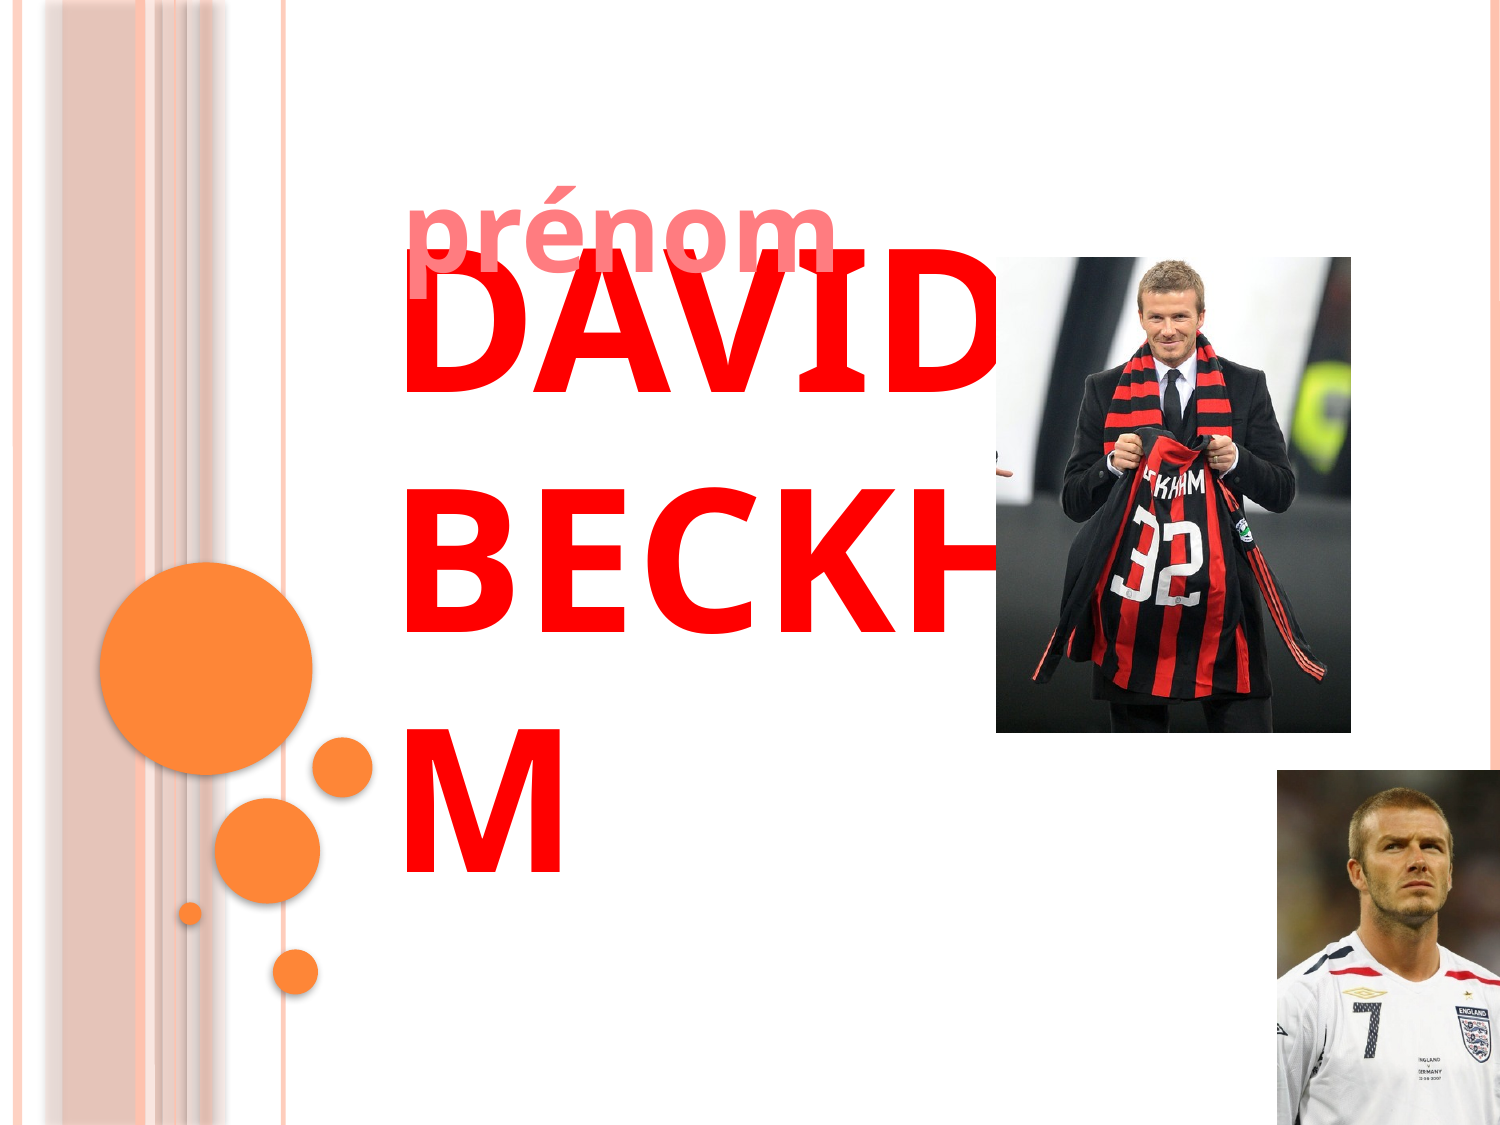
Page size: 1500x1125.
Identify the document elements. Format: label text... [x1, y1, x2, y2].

subtitle prénom [386, 152, 1043, 242]
picture [1276, 769, 1500, 1125]
picture [995, 257, 1352, 734]
title David Beckham [375, 609, 1388, 921]
